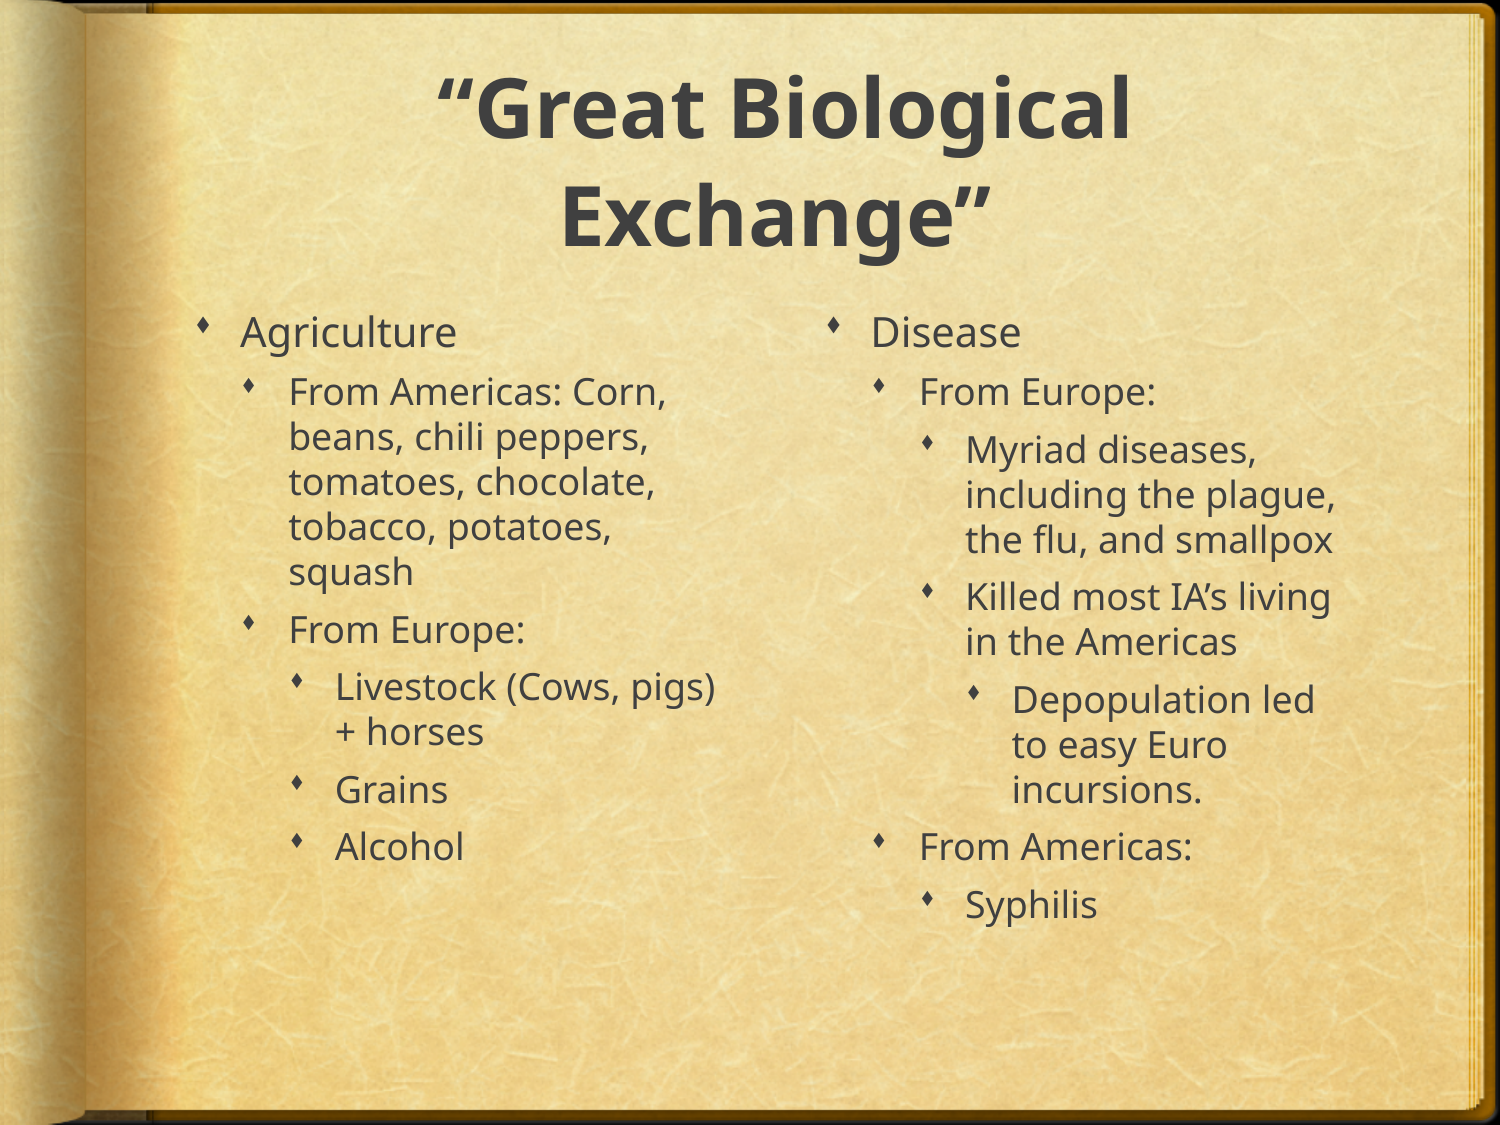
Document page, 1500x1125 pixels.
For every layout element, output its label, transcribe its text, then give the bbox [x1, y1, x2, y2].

list Agriculture From Americas: Corn, beans, chili peppers, tomatoes, chocolate, tobacco, potatoes, squash From Europe: Livestock (Cows, pigs) + horses Grains Alcohol [178, 297, 742, 1005]
list Disease From Europe: Myriad diseases, including the plague, the flu, and smallpox Killed most IA’s living in the Americas Depopulation led to easy Euro incursions. From Americas: Syphilis [809, 297, 1372, 1005]
title “Great Biological Exchange” [178, 45, 1372, 265]
picture [0, 0, 1500, 1125]
